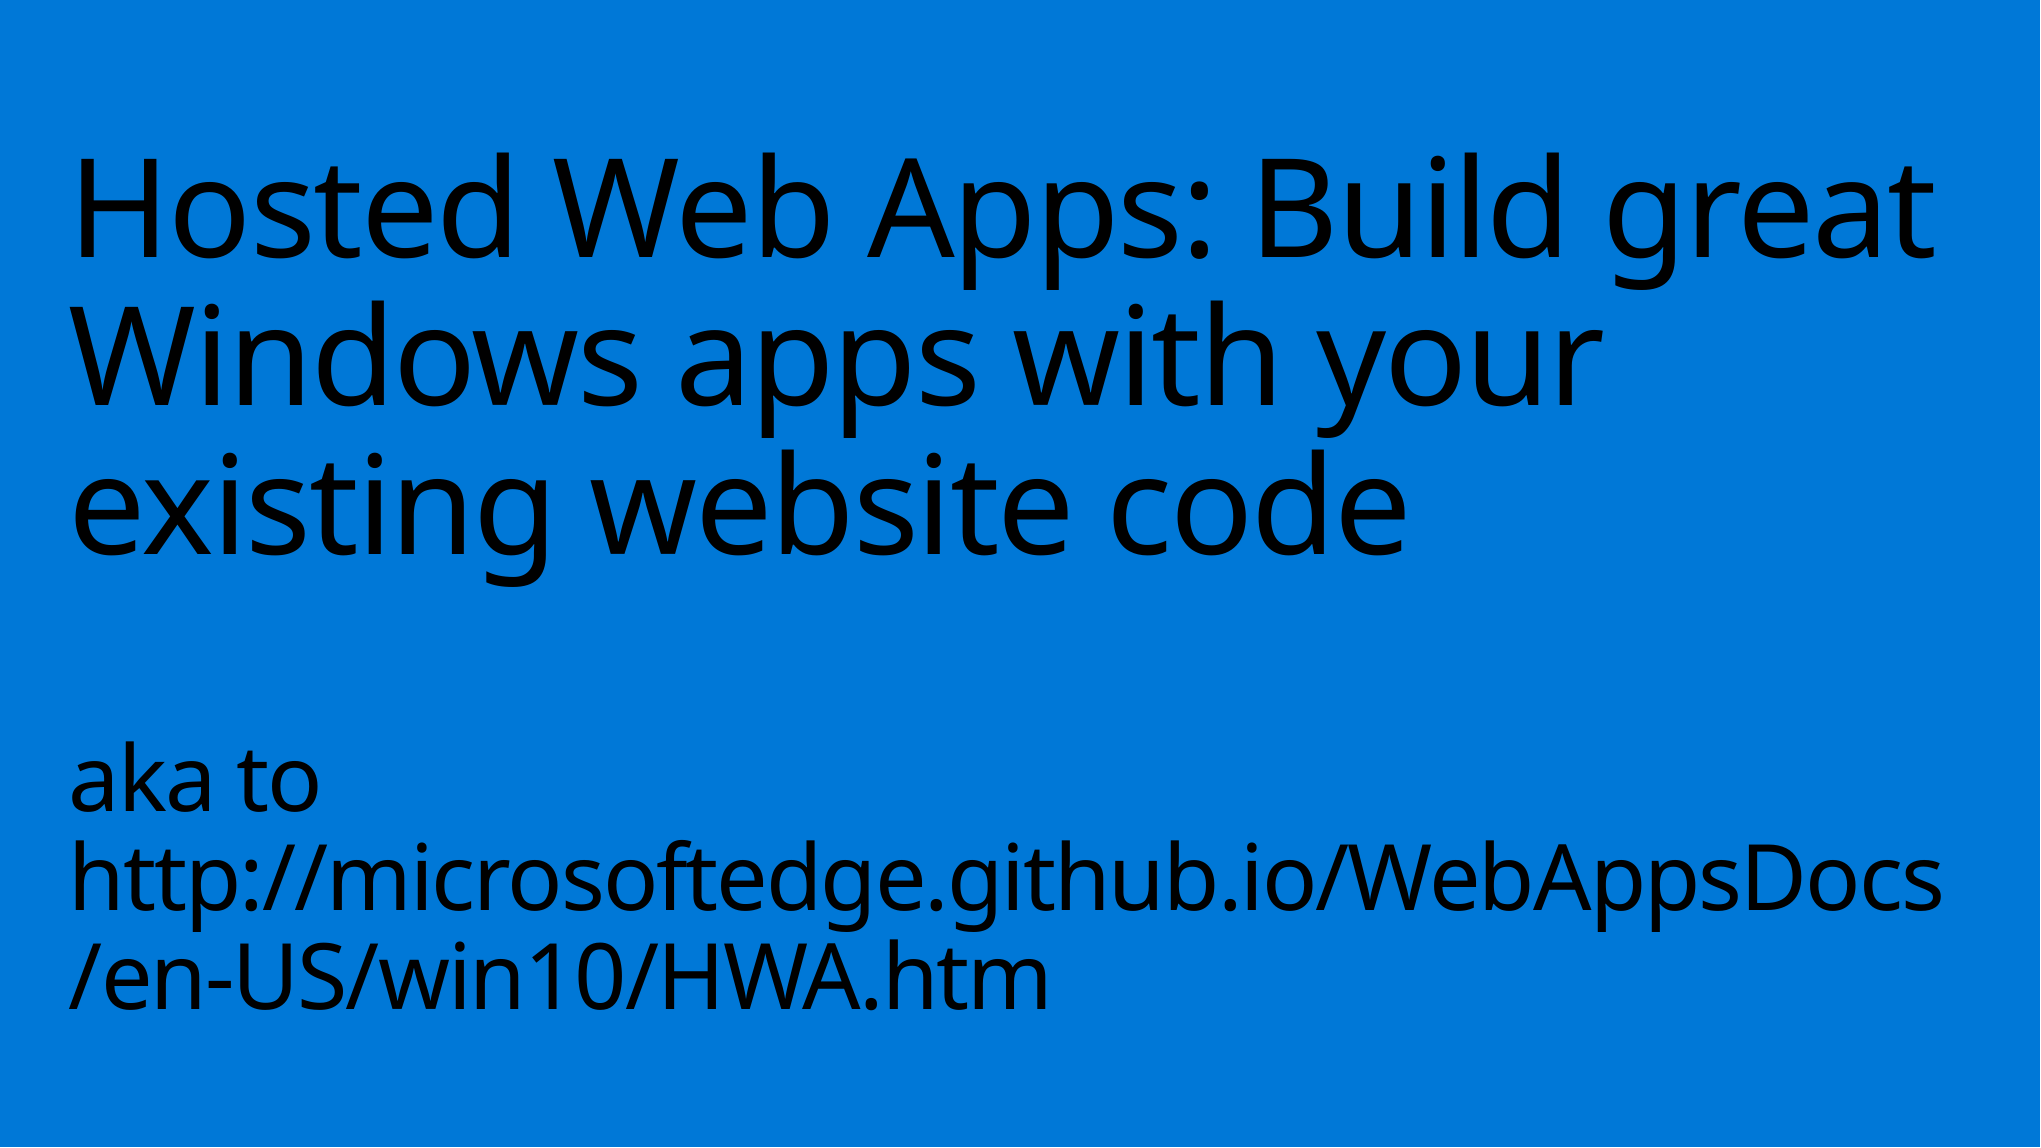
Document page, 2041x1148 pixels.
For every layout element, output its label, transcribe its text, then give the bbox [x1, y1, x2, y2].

title Hosted Web Apps: Build great Windows apps with your existing website code aka to http://microsoftedge.github.io/WebAppsDocs/en-US/win10/HWA.htm [45, 123, 1996, 1054]
